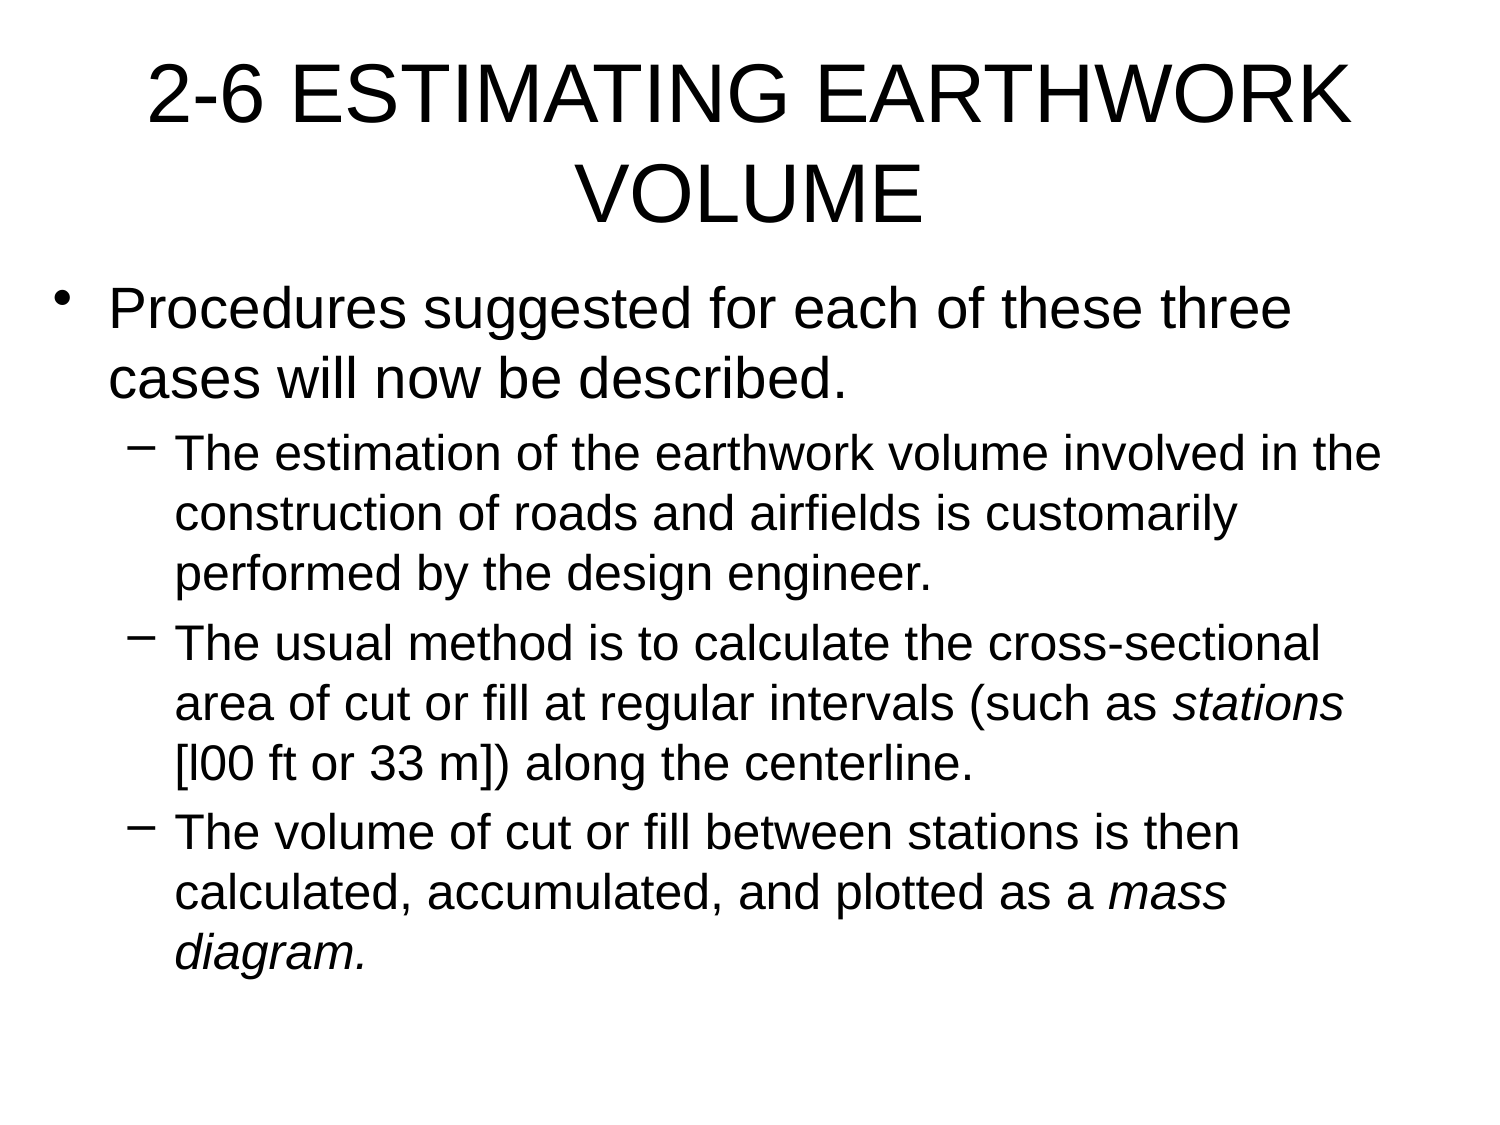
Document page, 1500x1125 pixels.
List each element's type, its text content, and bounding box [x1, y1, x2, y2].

list Procedures suggested for each of these three cases will now be described. The estimation of the earthwork volume involved in the construction of roads and airfields is customarily performed by the design engineer. The usual method is to calculate the cross-sectional area of cut or fill at regular intervals (such as stations [l00 ft or 33 m]) along the centerline. The volume of cut or fill between stations is then calculated, accumulated, and plotted as a mass diagram. [37, 262, 1451, 1076]
title 2-6 ESTIMATING EARTHWORK VOLUME [74, 44, 1426, 233]
